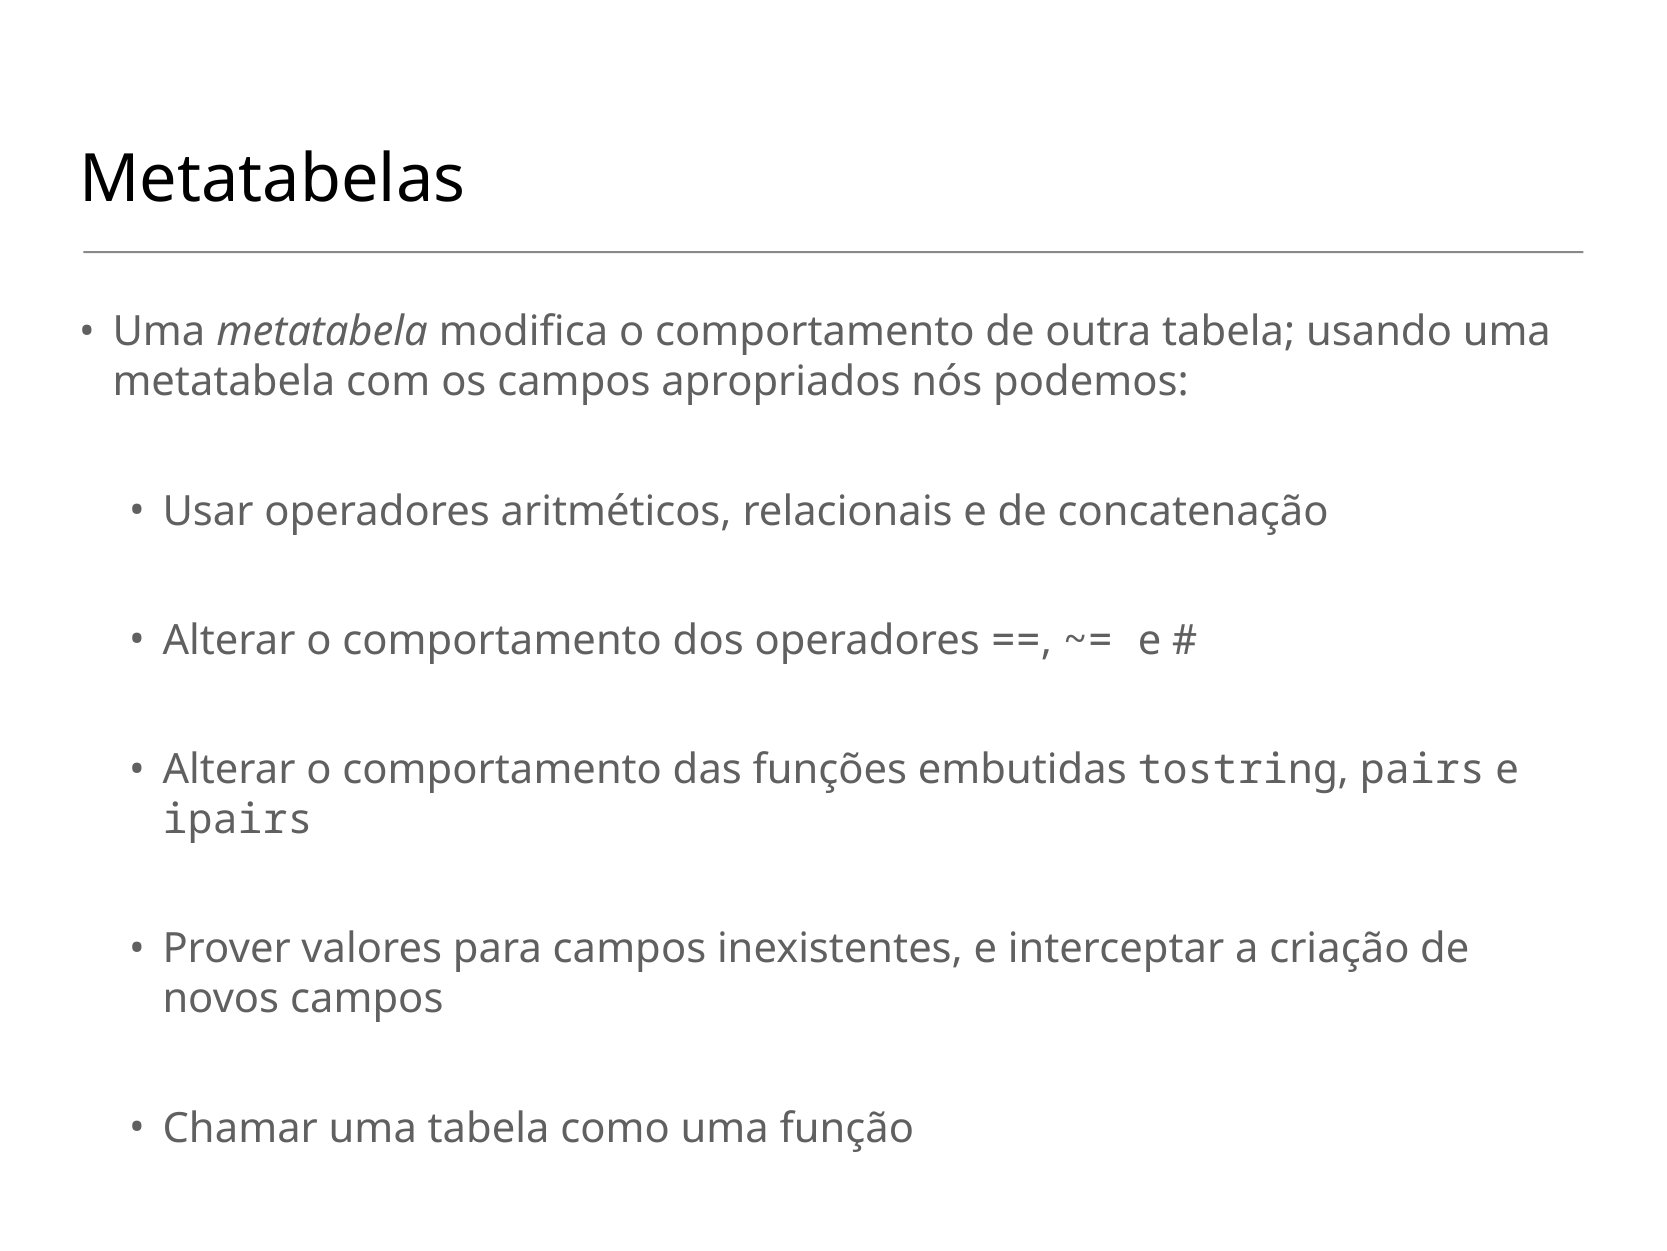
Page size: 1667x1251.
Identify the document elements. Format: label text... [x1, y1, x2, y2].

list Uma metatabela modifica o comportamento de outra tabela; usando uma metatabela com os campos apropriados nós podemos: Usar operadores aritméticos, relacionais e de concatenação Alterar o comportamento dos operadores ==, ~= e # Alterar o comportamento das funções embutidas tostring, pairs e ipairs Prover valores para campos inexistentes, e interceptar a criação de novos campos Chamar uma tabela como uma função [72, 297, 1594, 1140]
title Metatabelas [72, 41, 1594, 221]
